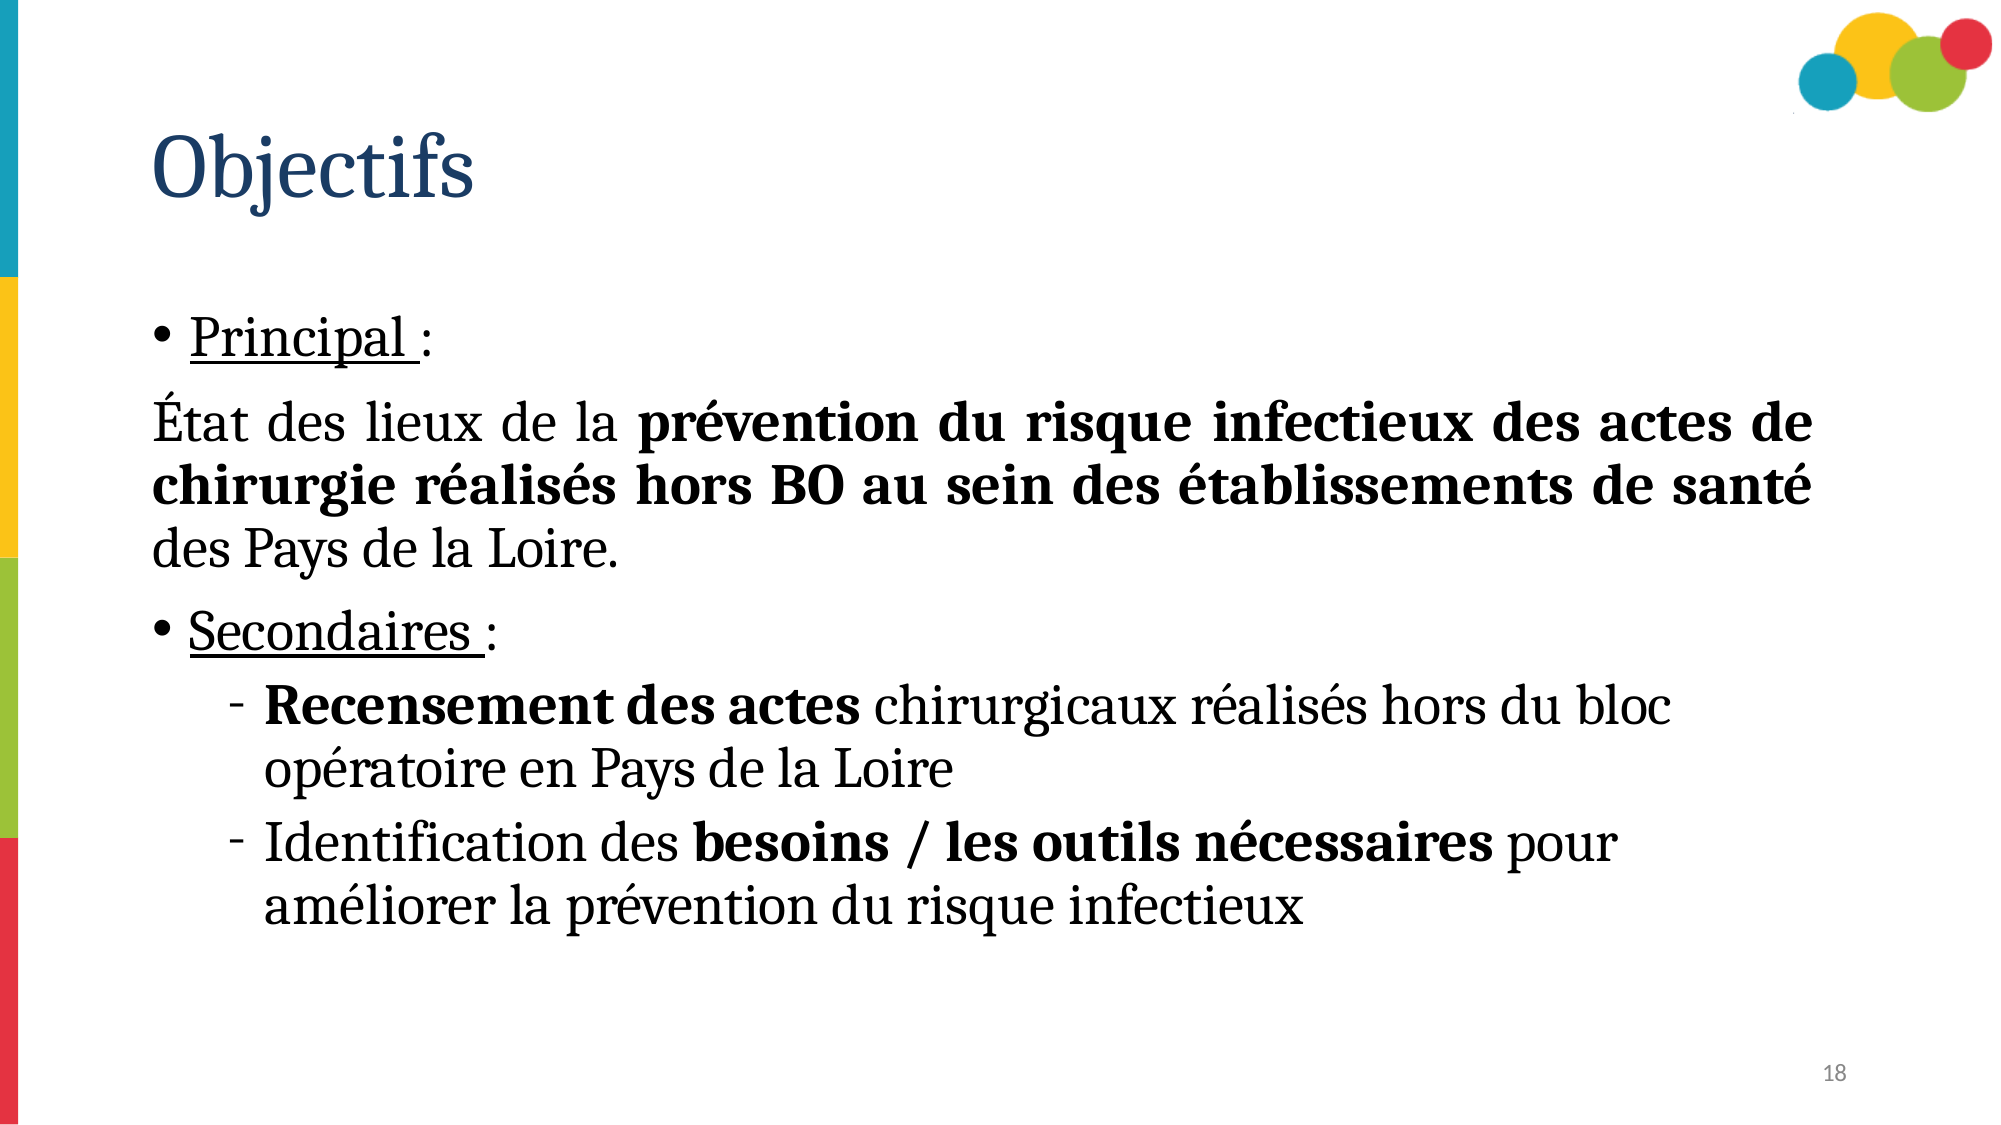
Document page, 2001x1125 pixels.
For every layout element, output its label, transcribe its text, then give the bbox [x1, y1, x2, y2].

text_box Principal : État des lieux de la prévention du risque infectieux des actes de chirurgie réalisés hors BO au sein des établissements de santé des Pays de la Loire. Secondaires : Recensement des actes chirurgicaux réalisés hors du bloc opératoire en Pays de la Loire Identification des besoins / les outils nécessaires pour améliorer la prévention du risque infectieux [150, 282, 1815, 936]
slide_number 18 [1815, 1060, 1856, 1125]
title Objectifs [150, 38, 1093, 282]
picture [1793, 12, 1993, 114]
